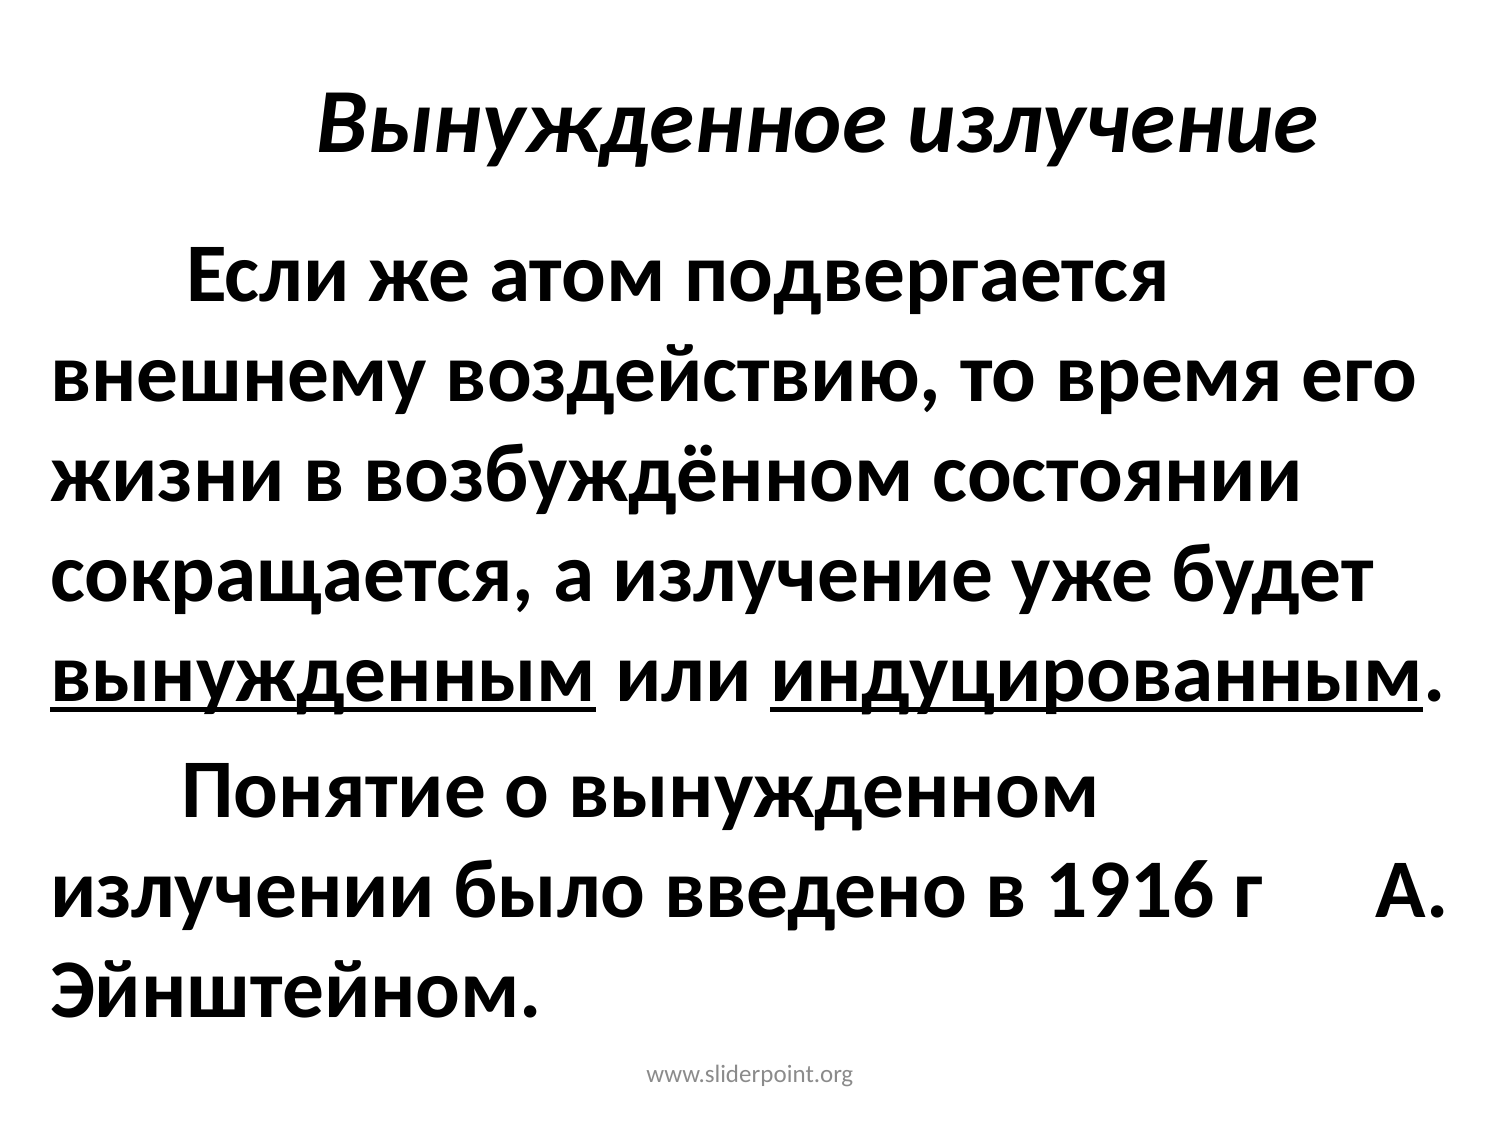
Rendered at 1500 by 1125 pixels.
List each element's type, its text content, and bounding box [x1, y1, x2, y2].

title Вынужденное излучение [75, 45, 1425, 188]
footer www.sliderpoint.org [512, 1042, 988, 1103]
list Если же атом подвергается внешнему воздействию, то время его жизни в возбуждённом состоянии сокращается, а излучение уже будет вынужденным или индуцированным. Понятие о вынужденном излучении было введено в 1916 г А. Эйнштейном. [35, 210, 1465, 1055]
